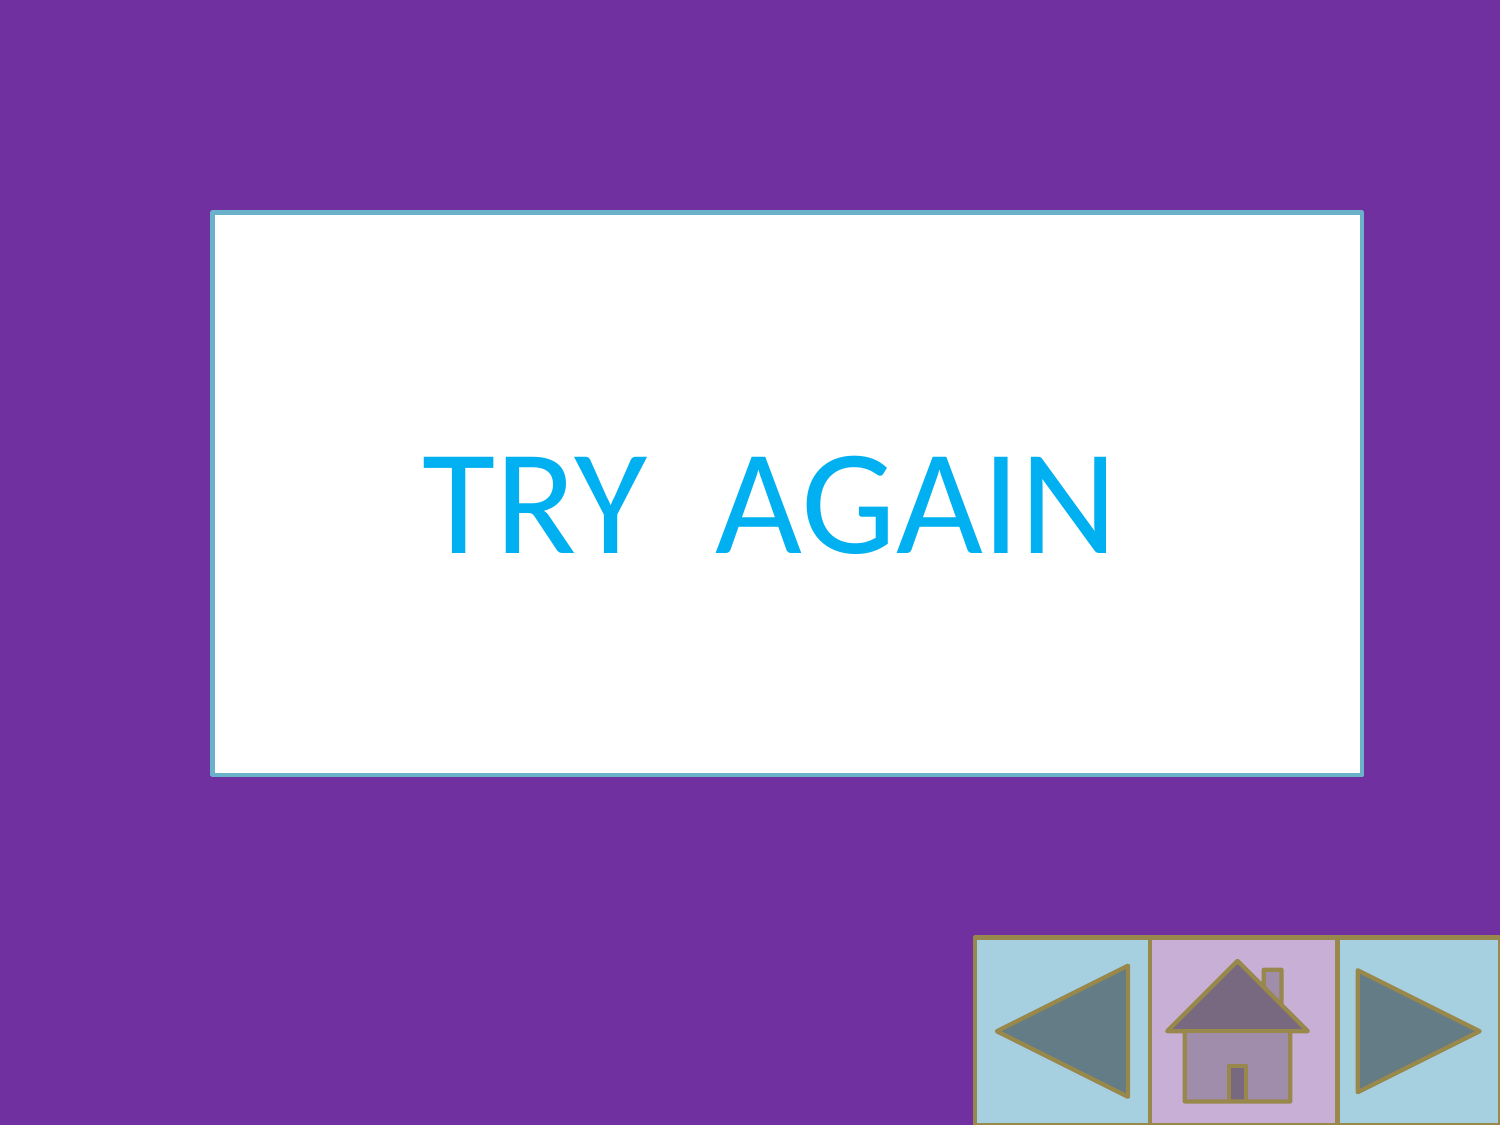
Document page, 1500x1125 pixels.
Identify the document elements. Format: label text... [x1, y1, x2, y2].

text_box [1335, 935, 1500, 1125]
text_box TRY AGAIN [210, 210, 1364, 777]
text_box [973, 935, 1152, 1125]
text_box [1152, 935, 1335, 1125]
